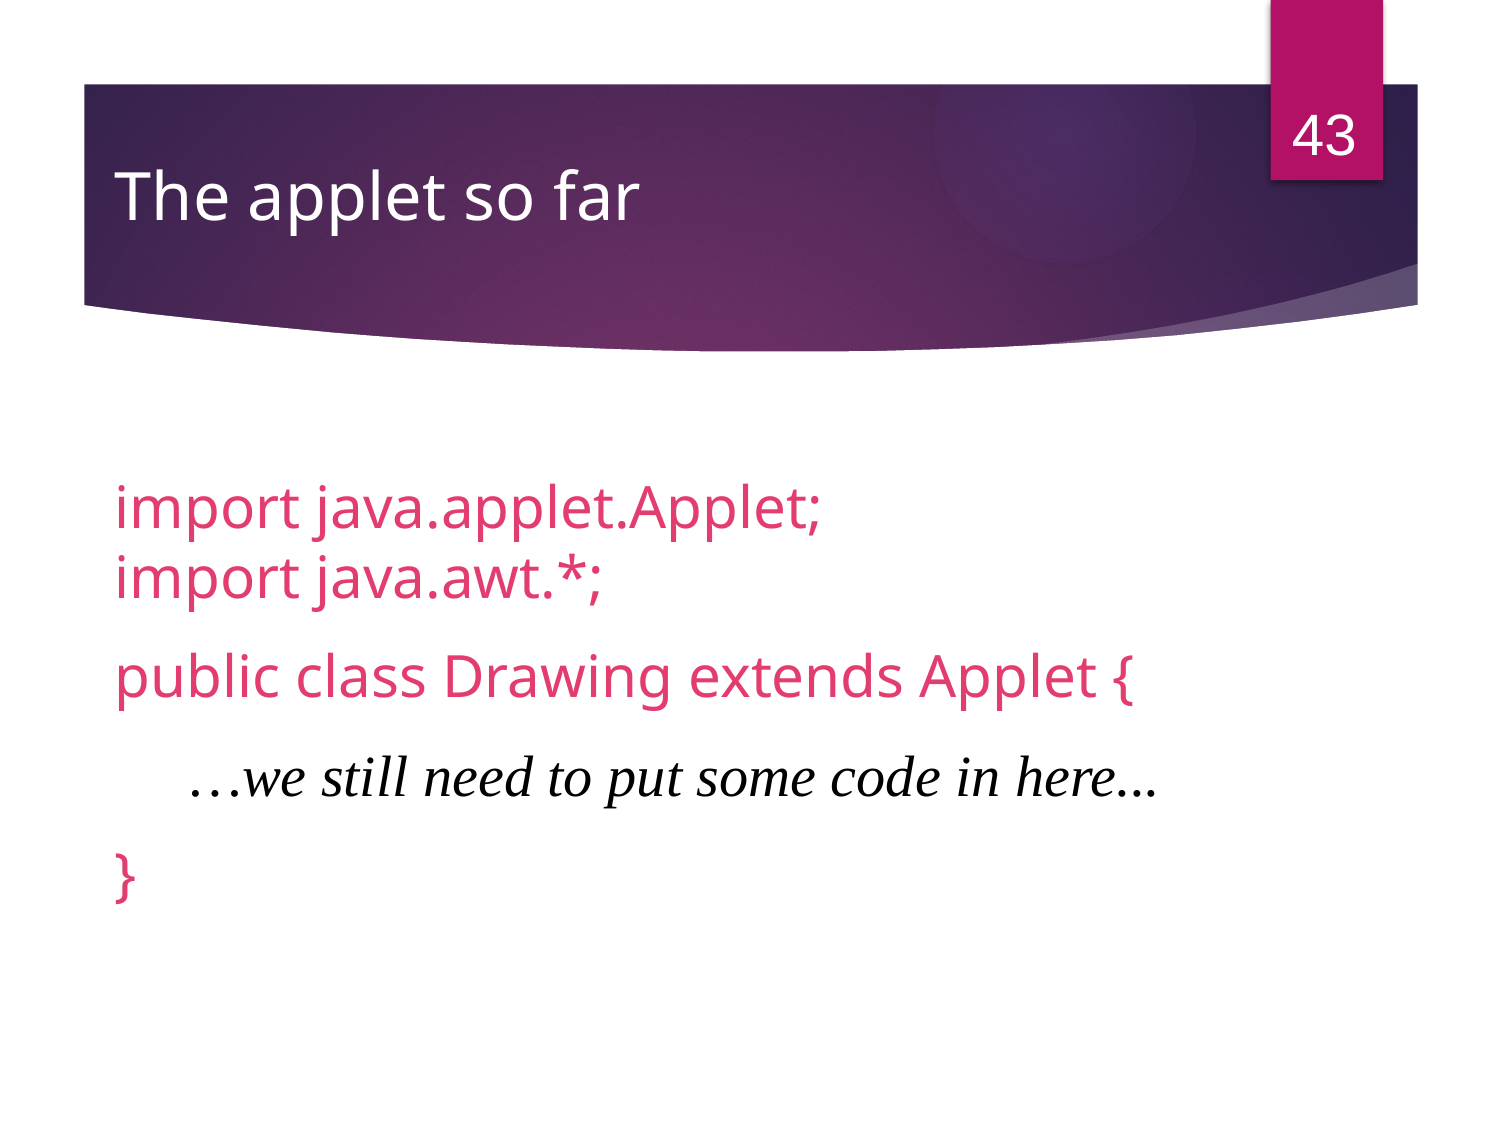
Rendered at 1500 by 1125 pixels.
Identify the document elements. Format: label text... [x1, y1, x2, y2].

text_box import java.applet.Applet; import java.awt.*; public class Drawing extends Applet { …we still need to put some code in here... } [99, 462, 1263, 915]
title The applet so far [99, 125, 1354, 263]
slide_number 43 [1259, 48, 1390, 175]
